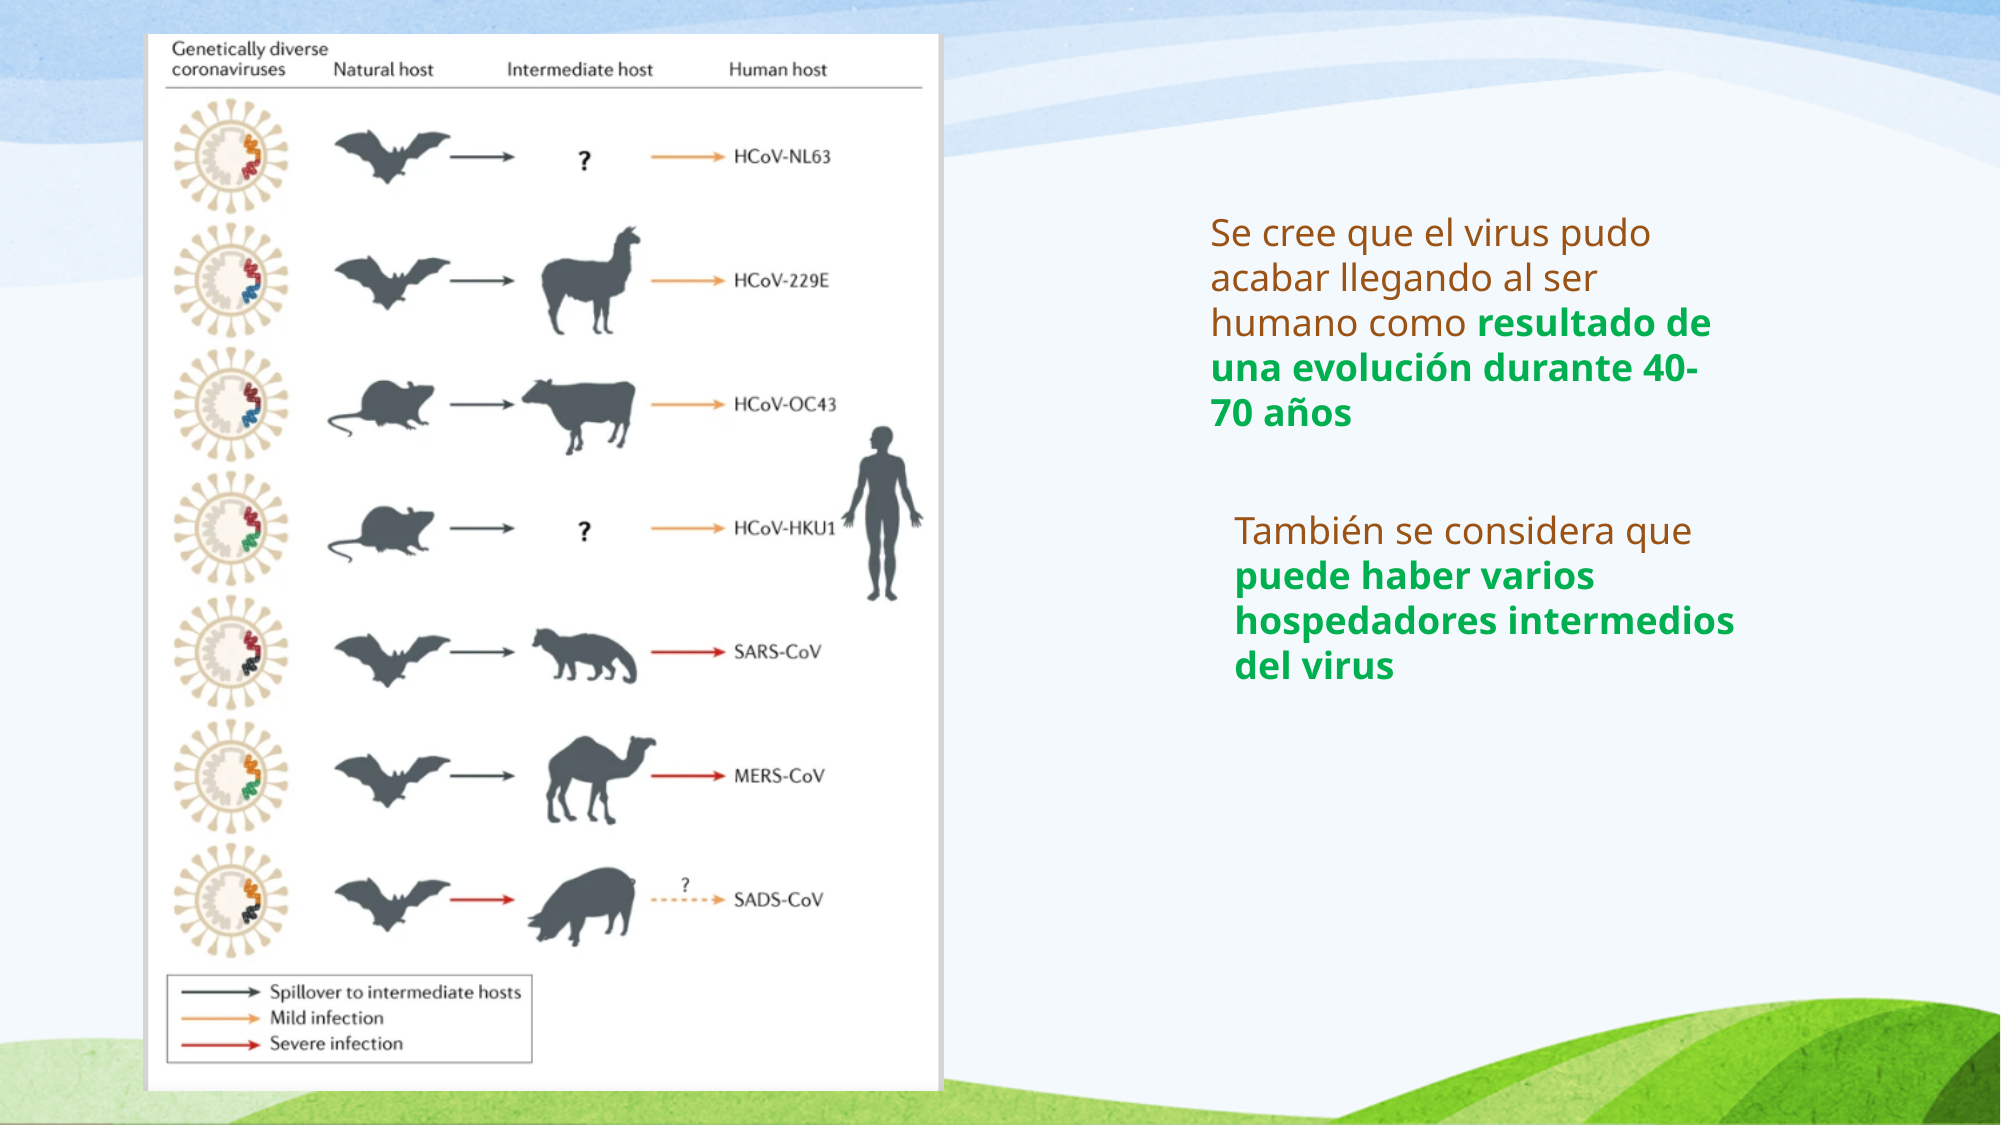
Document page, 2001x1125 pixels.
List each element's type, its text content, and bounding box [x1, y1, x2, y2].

text_box Se cree que el virus pudo acabar llegando al ser humano como resultado de una evolución durante 40-70 años [1195, 202, 1750, 442]
text_box También se considera que puede haber varios hospedadores intermedios del virus [1219, 499, 1774, 695]
picture [0, 0, 2001, 1125]
